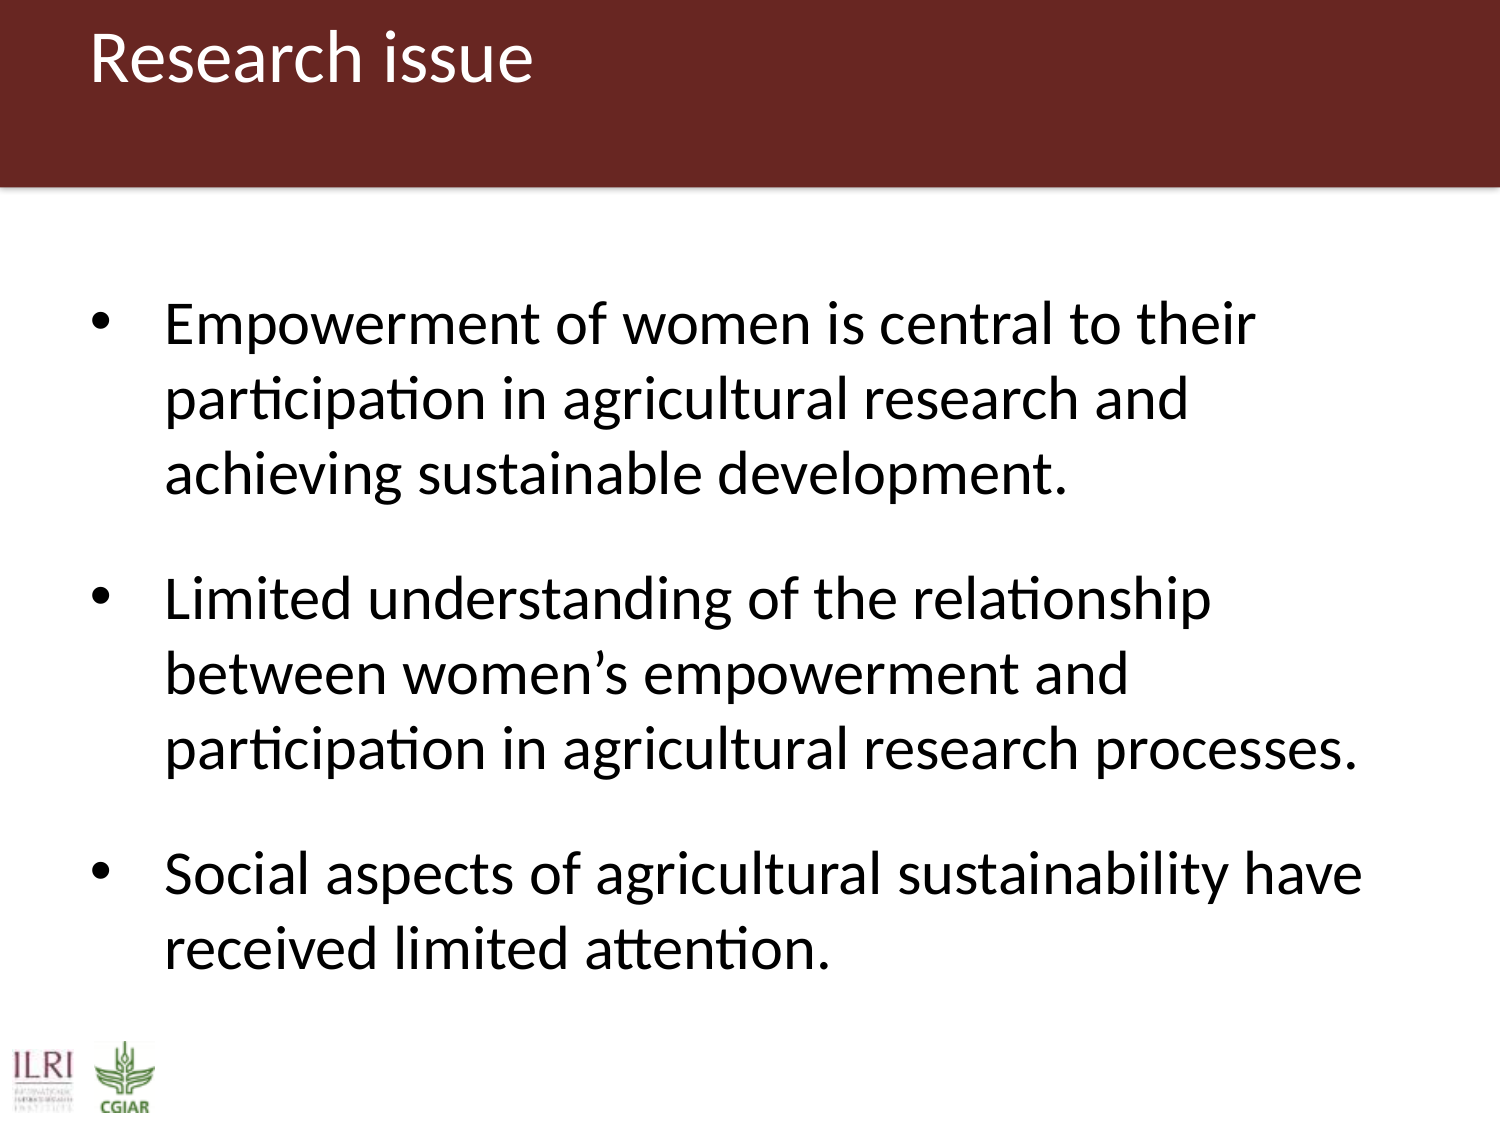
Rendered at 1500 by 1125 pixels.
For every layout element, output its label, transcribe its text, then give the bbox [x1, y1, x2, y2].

picture [94, 1063, 155, 1113]
title Research issue [75, 0, 1425, 188]
list Empowerment of women is central to their participation in agricultural research and achieving sustainable development. Limited understanding of the relationship between women’s empowerment and participation in agricultural research processes. Social aspects of agricultural sustainability have received limited attention. [75, 275, 1425, 1063]
picture [12, 1049, 74, 1113]
